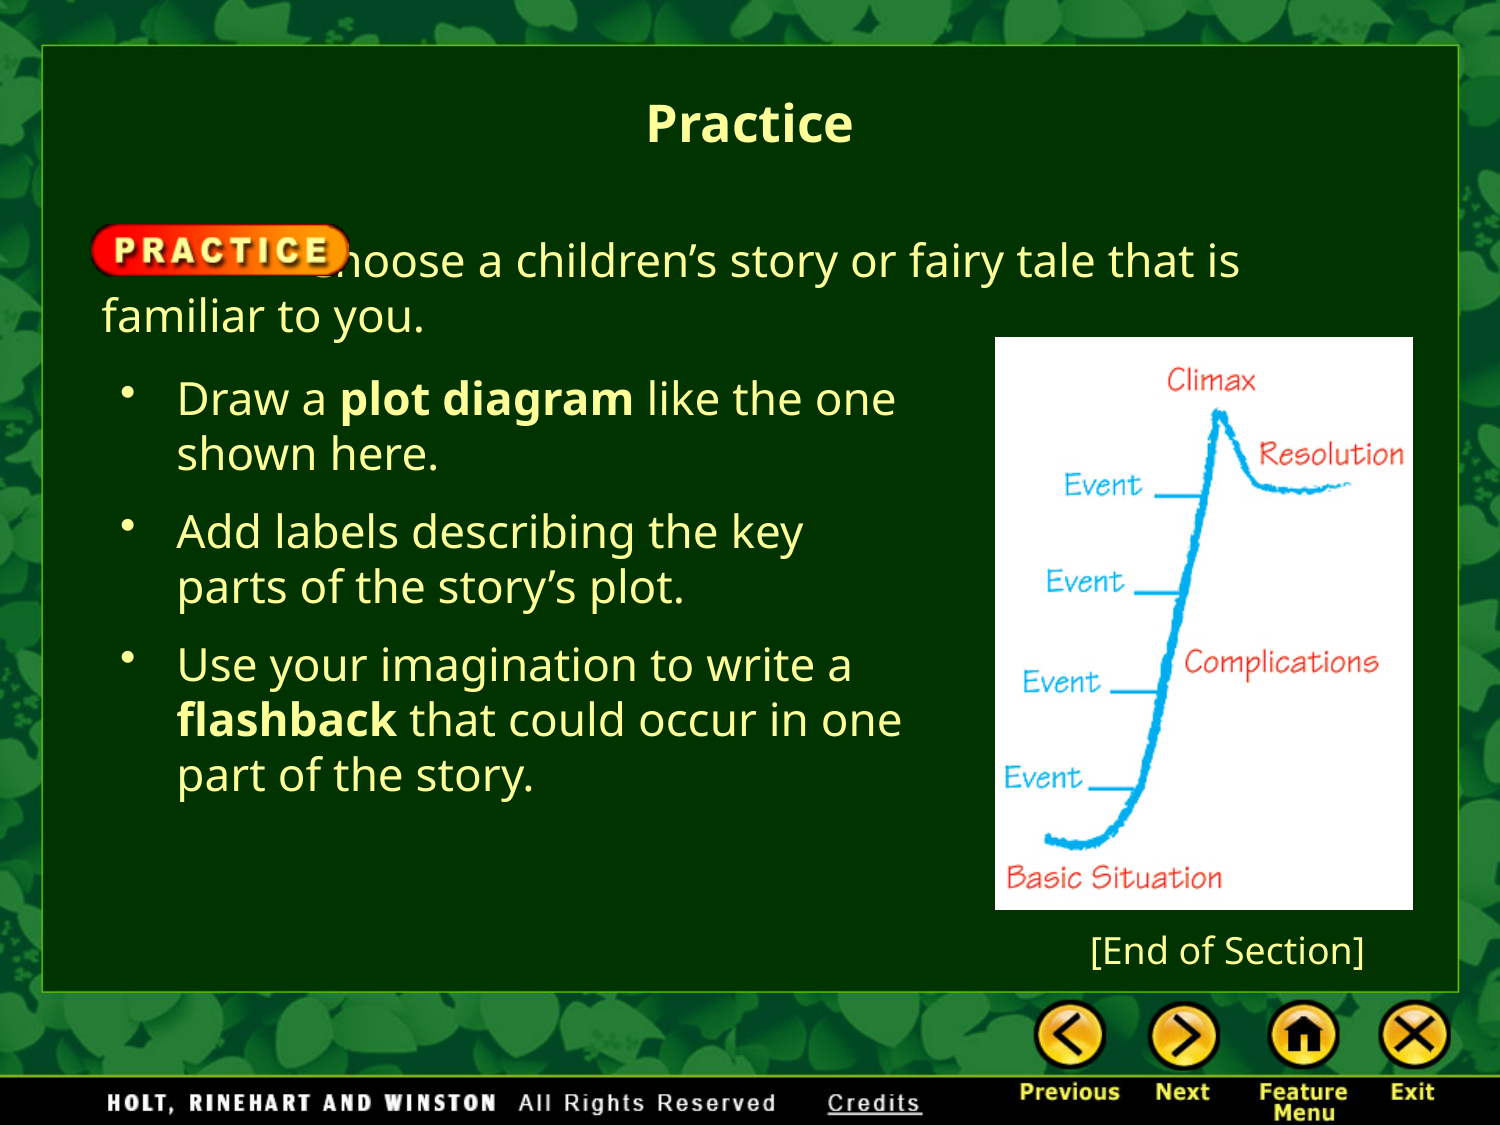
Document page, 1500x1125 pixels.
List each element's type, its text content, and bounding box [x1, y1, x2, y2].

picture [0, 0, 1500, 1125]
text_box Choose a children’s story or fairy tale that is familiar to you. [86, 224, 1413, 350]
text_box [End of Section] [1074, 919, 1413, 980]
title Practice [74, 56, 1426, 188]
text_box Draw a plot diagram like the one shown here. Add labels describing the key parts of the story’s plot. Use your imagination to write a flashback that could occur in one part of the story. [86, 362, 938, 808]
